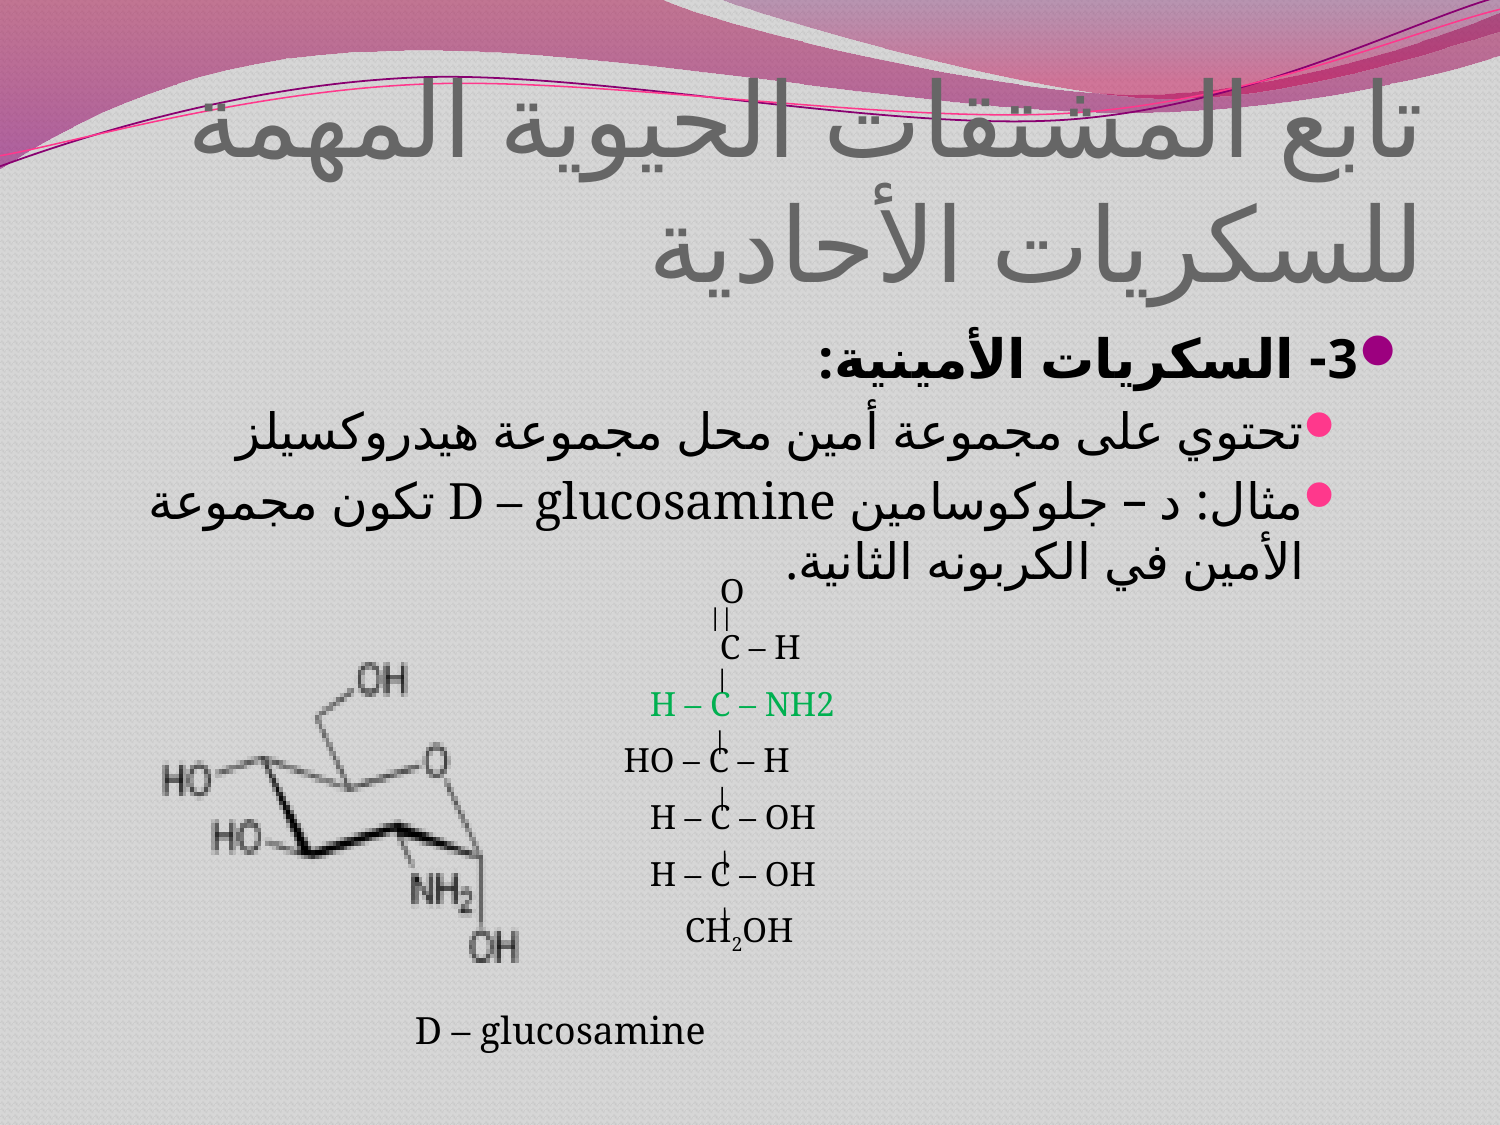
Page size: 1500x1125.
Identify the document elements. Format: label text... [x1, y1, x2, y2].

picture [162, 662, 520, 963]
text_box D – glucosamine [399, 999, 725, 1060]
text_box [608, 562, 976, 979]
list 3- السكريات الأمينية: تحتوي على مجموعة أمين محل مجموعة هيدروكسيلز مثال: د – جلوكوسامين D – glucosamine تكون مجموعة الأمين في الكربونه الثانية. [75, 317, 1425, 1038]
title تابع المشتقات الحيوية المهمة للسكريات الأحادية [75, 115, 1425, 303]
